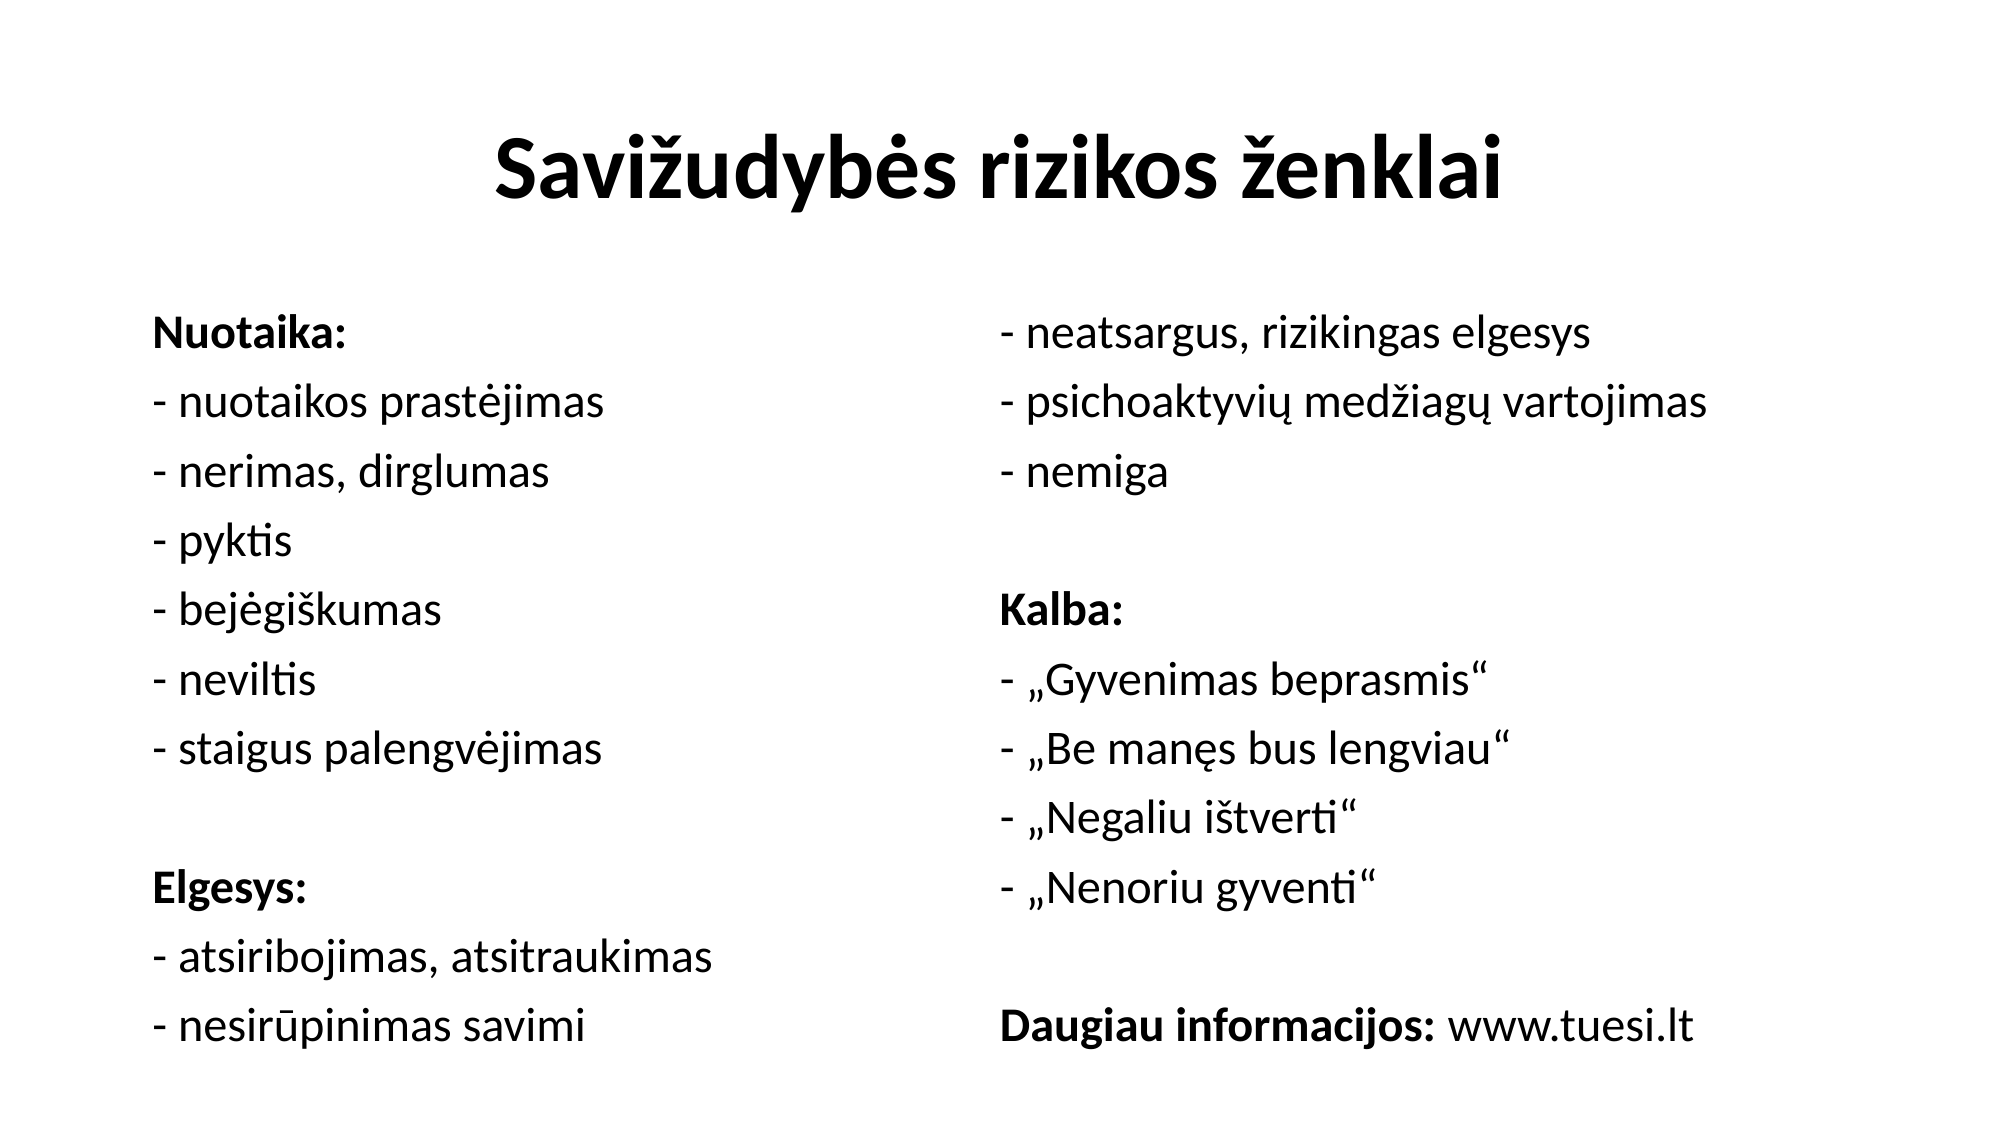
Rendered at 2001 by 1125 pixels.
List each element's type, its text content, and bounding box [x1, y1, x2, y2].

list Nuotaika: - nuotaikos prastėjimas - nerimas, dirglumas - pyktis - bejėgiškumas - neviltis - staigus palengvėjimas Elgesys: - atsiribojimas, atsitraukimas - nesirūpinimas savimi - neatsargus, rizikingas elgesys - psichoaktyvių medžiagų vartojimas - nemiga Kalba: - „Gyvenimas beprasmis“ - „Be manęs bus lengviau“ - „Negaliu ištverti“ - „Nenoriu gyventi“ Daugiau informacijos: www.tuesi.lt [137, 299, 1863, 1066]
title Savižudybės rizikos ženklai [137, 59, 1863, 278]
